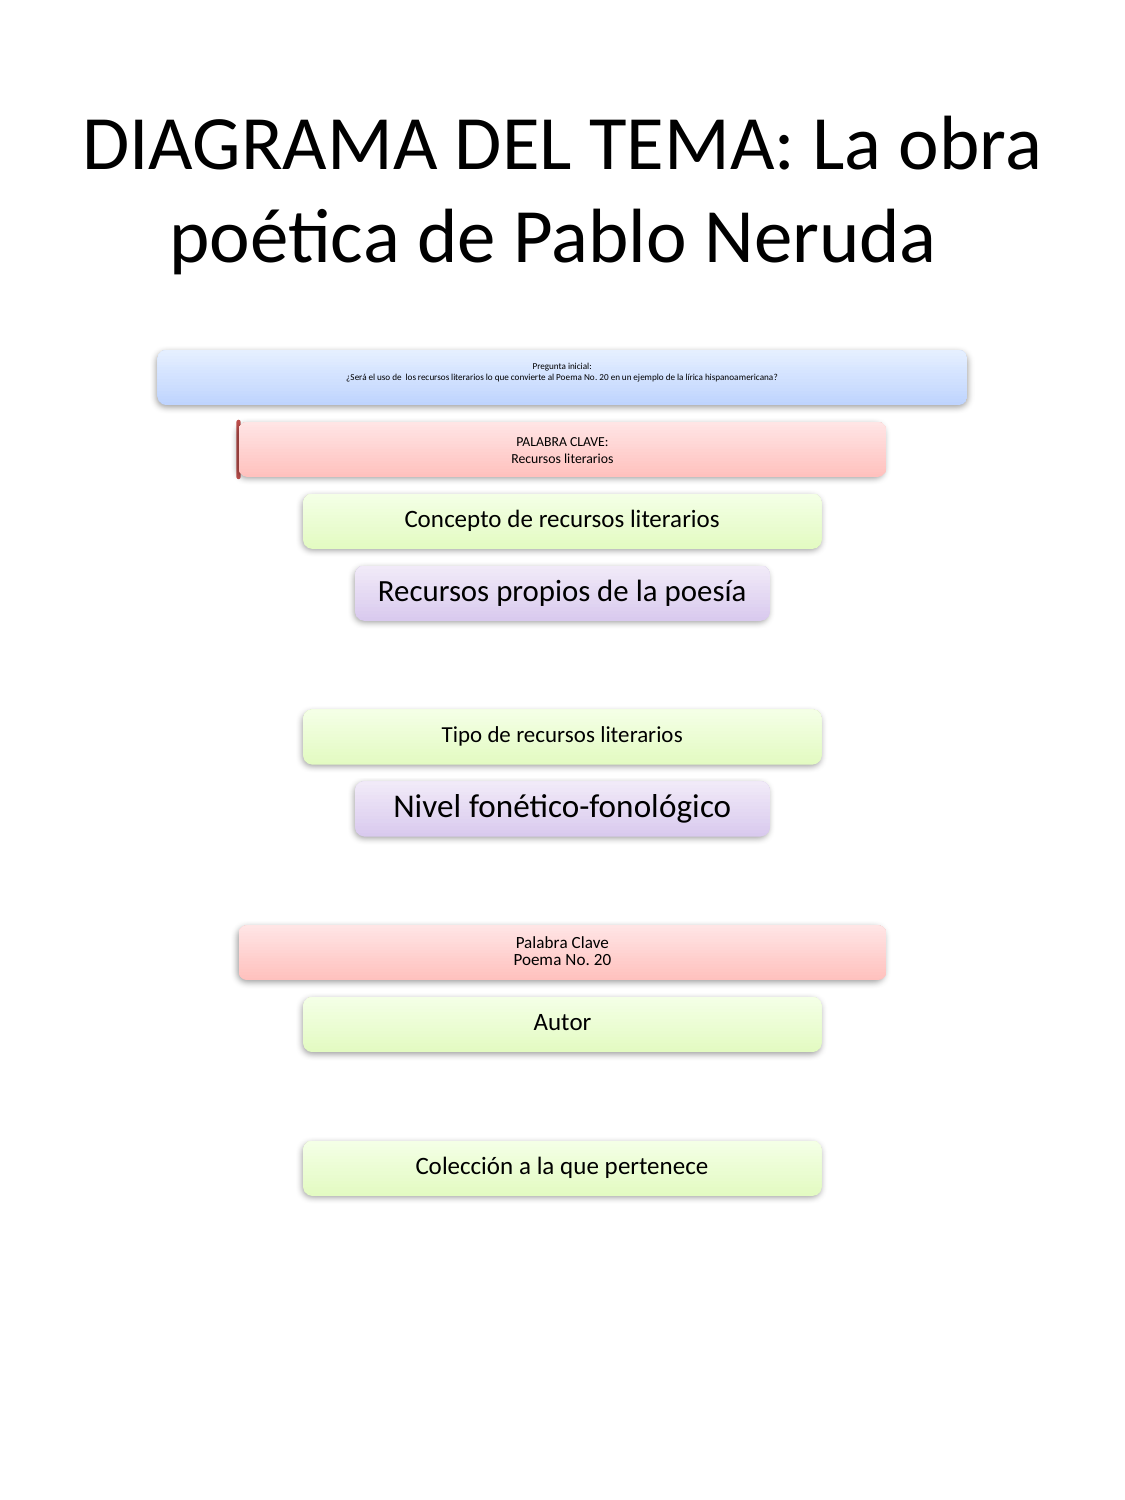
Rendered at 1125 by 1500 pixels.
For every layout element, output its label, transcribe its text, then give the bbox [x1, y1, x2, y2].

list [56, 349, 1069, 1341]
title DIAGRAMA DEL TEMA: La obra poética de Pablo Neruda [56, 60, 1069, 310]
